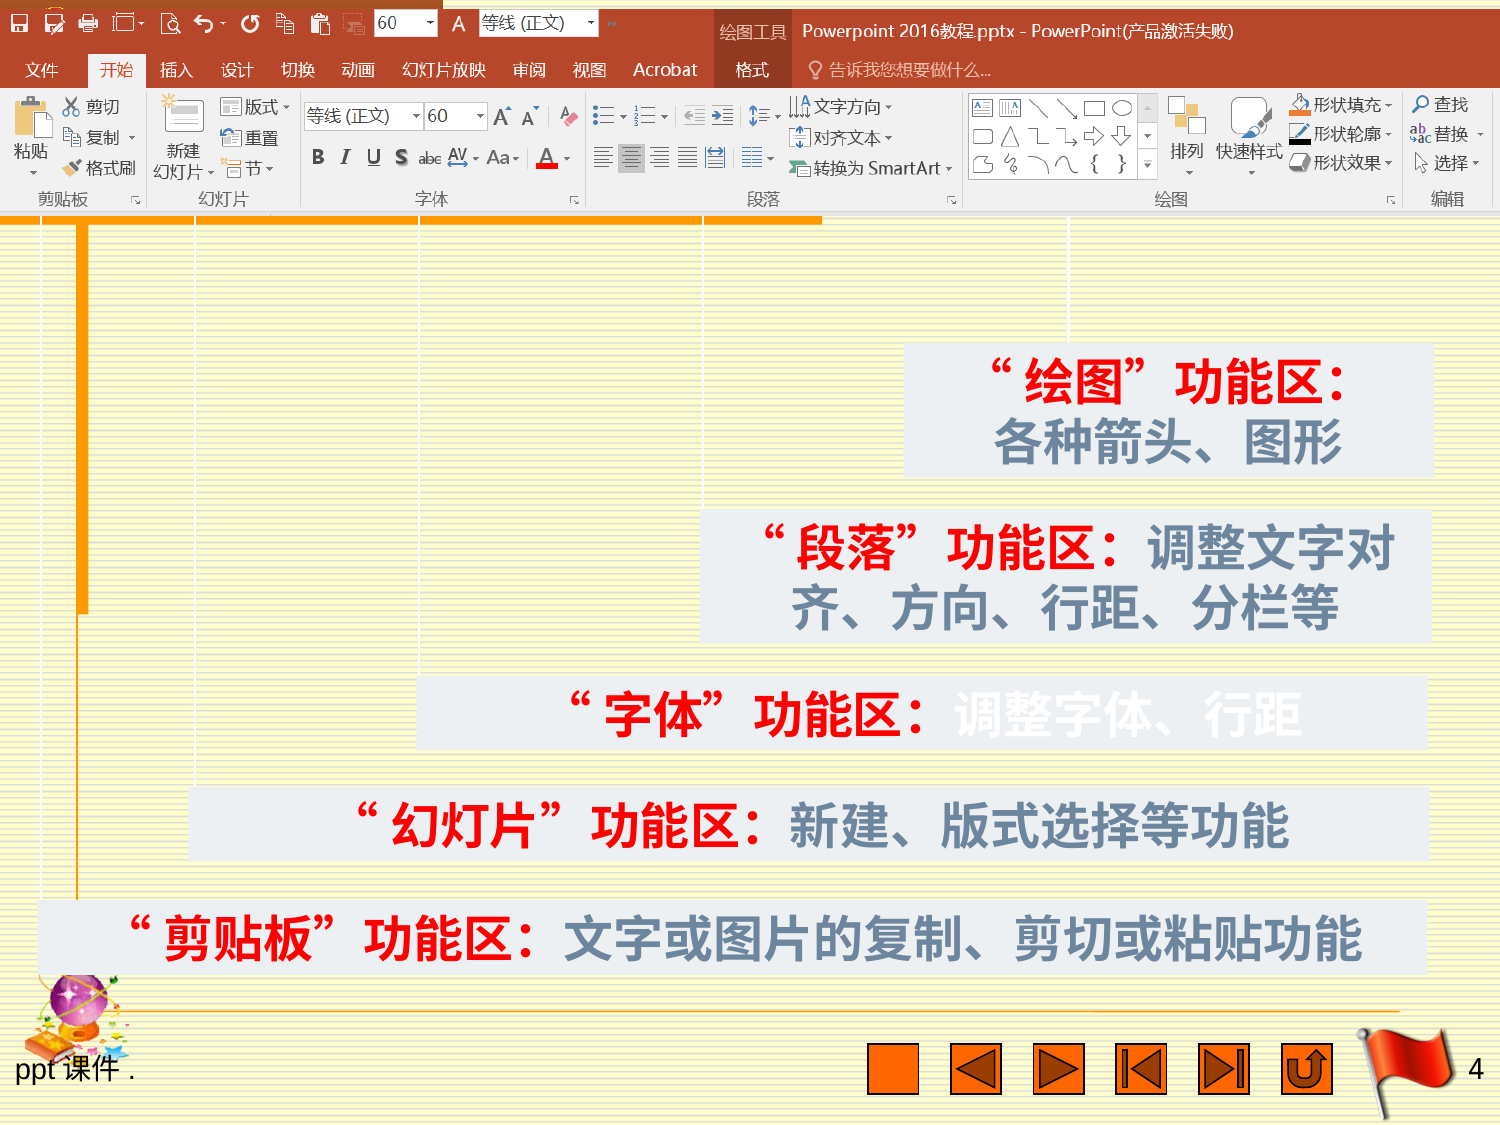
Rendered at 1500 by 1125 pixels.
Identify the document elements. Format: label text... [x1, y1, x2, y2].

text_box “绘图”功能区： 各种箭头、图形 [903, 342, 1435, 478]
text_box “幻灯片”功能区：新建、版式选择等功能 [195, 786, 1430, 862]
text_box “幻灯片”功能区：新建、版式选择等功能 [188, 786, 194, 862]
picture [0, 0, 1500, 1125]
text_box “段落”功能区：调整文字对齐、方向、行距、分栏等 [699, 508, 1432, 644]
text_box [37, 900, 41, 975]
text_box “剪贴板”功能区：文字或图片的复制、剪切或粘贴功能 [42, 900, 1428, 975]
text_box “字体”功能区：调整字体、行距 [416, 675, 1428, 751]
slide_number 4 [1149, 1042, 1500, 1103]
picture [42, 225, 76, 900]
footer ppt课件. [0, 1042, 475, 1103]
